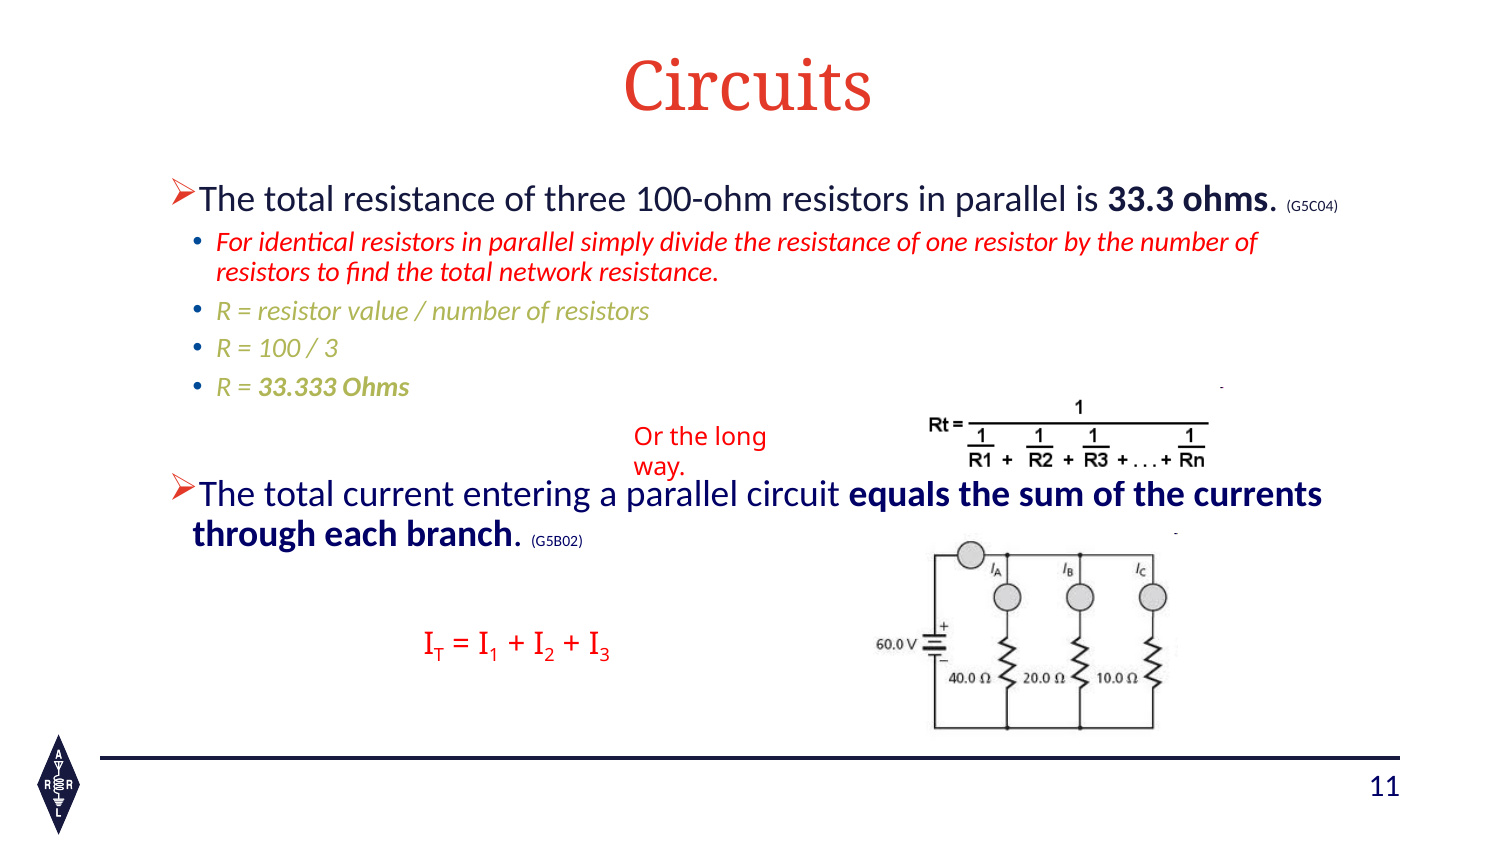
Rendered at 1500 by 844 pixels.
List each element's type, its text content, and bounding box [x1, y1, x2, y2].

text_box Or the long way. [618, 413, 836, 488]
picture [873, 533, 1178, 745]
title Circuits [101, 44, 1395, 145]
list The total resistance of three 100-ohm resistors in parallel is 33.3 ohms. (G5C04) For identical resistors in parallel simply divide the resistance of one resistor by the number of resistors to find the total network resistance. R = resistor value / number of resistors R = 100 / 3 R = 33.333 Ohms The total current entering a parallel circuit equals the sum of the currents through each branch. (G5B02) [168, 173, 1359, 784]
picture [37, 734, 80, 835]
text_box IT = I1 + I2 + I3 [408, 615, 674, 673]
picture [918, 387, 1224, 481]
slide_number 11 [1302, 761, 1400, 807]
